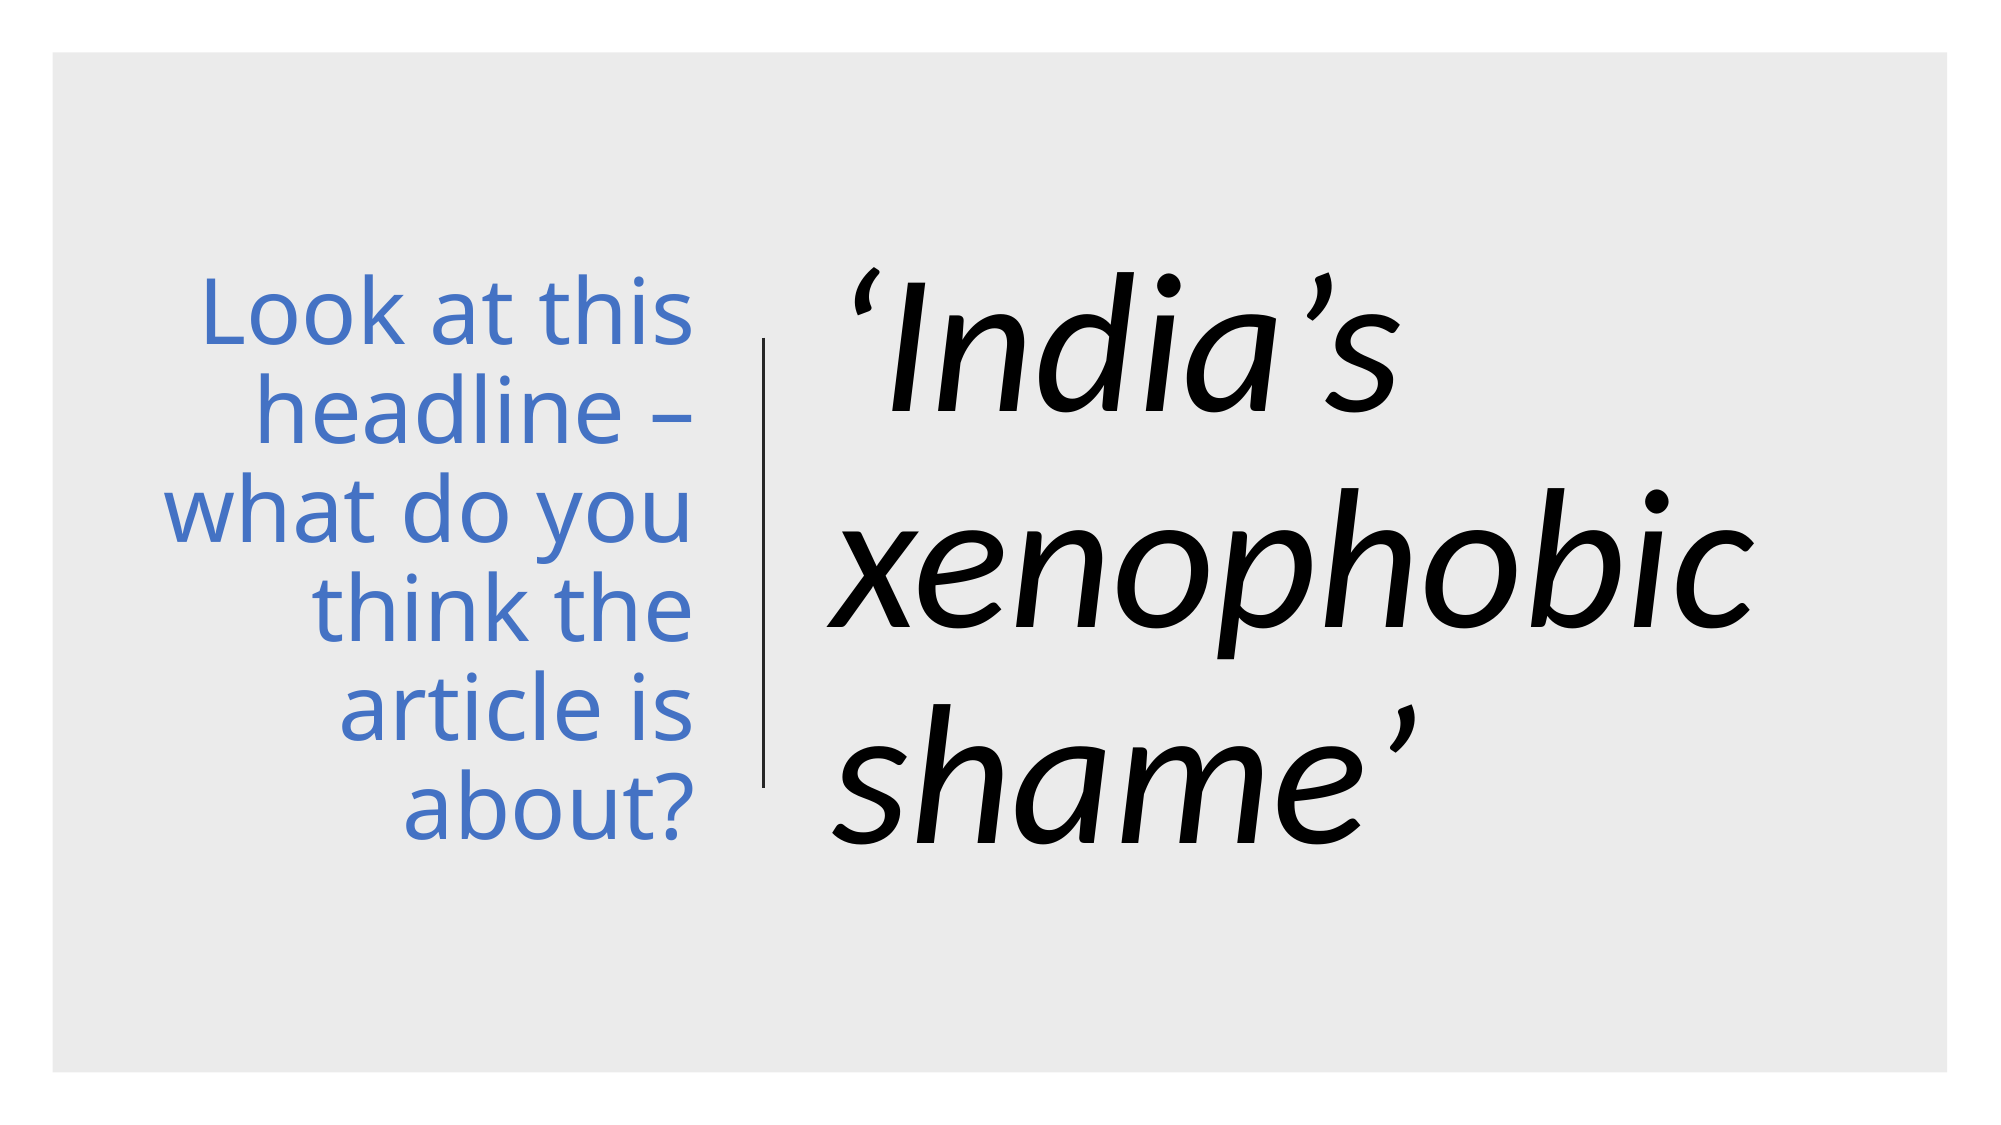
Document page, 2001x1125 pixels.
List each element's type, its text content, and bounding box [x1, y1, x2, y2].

title Look at this headline – what do you think the article is about? [137, 158, 711, 967]
text_box [52, 51, 1948, 1073]
list ‘India’s xenophobic shame’ [816, 158, 1863, 967]
